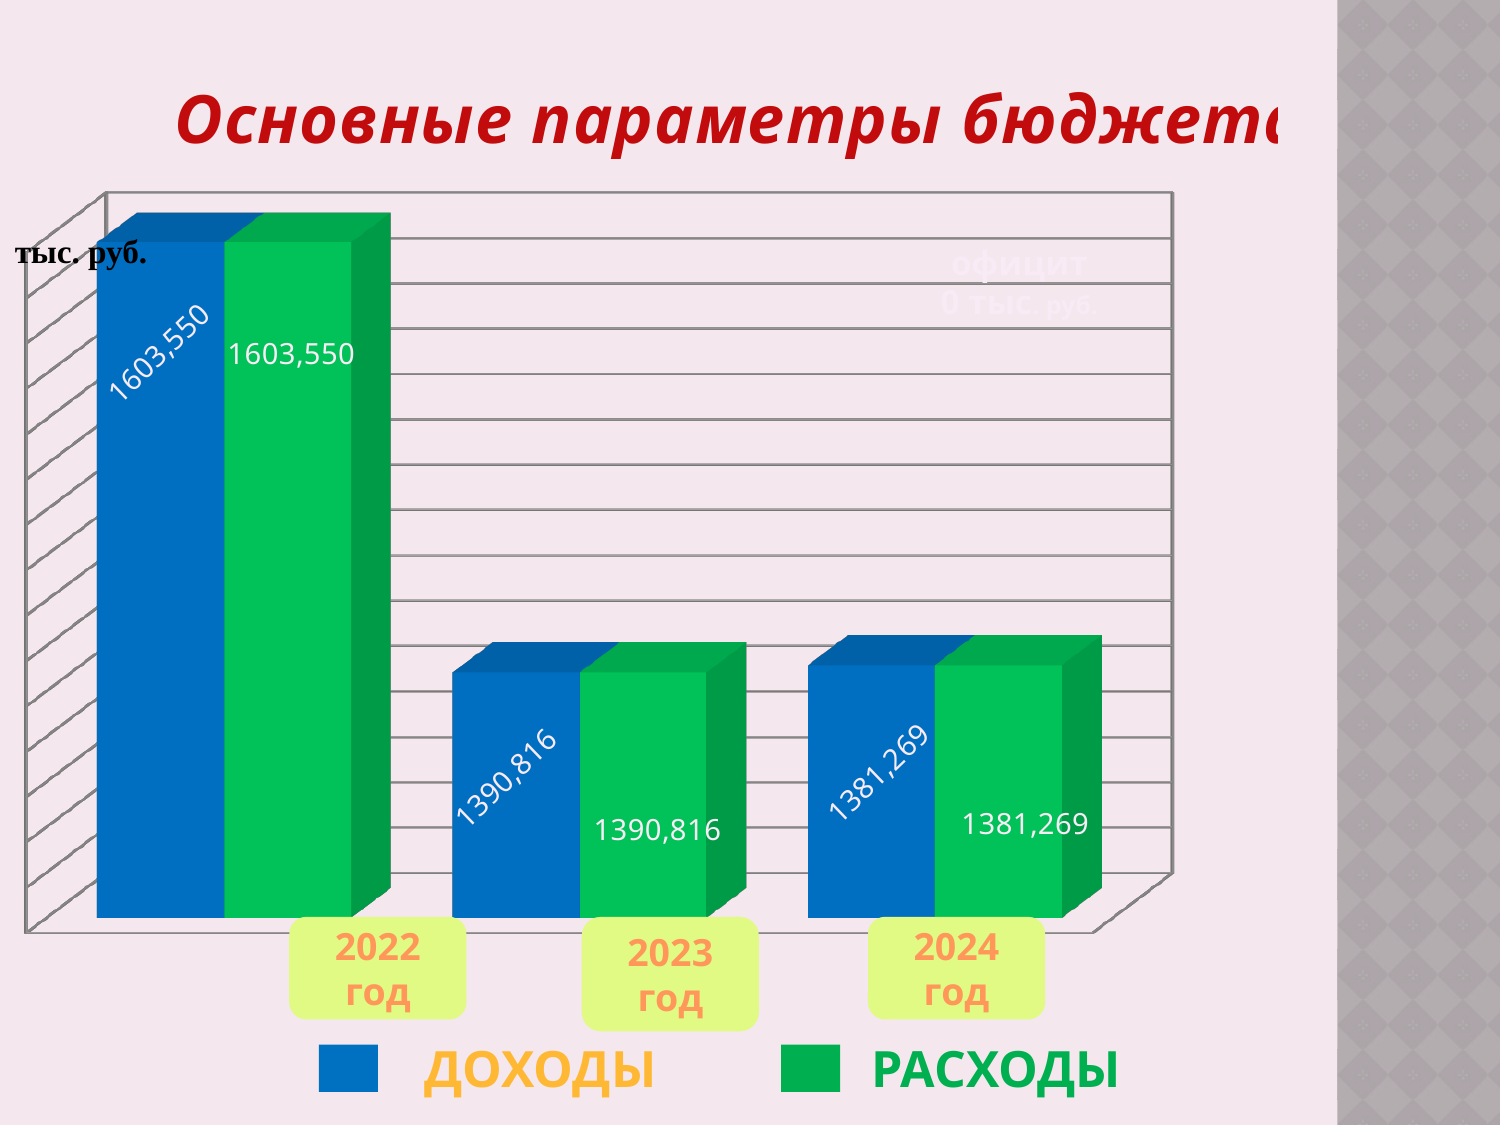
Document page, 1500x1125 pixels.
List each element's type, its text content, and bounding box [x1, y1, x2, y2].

text_box Доходы [410, 1030, 671, 1106]
text_box 2023 год [578, 960, 763, 1035]
text_box 2022 год [285, 960, 470, 1023]
text_box Основные параметры бюджета [66, 46, 1414, 188]
chart [0, 175, 1200, 950]
text_box [778, 1041, 843, 1095]
text_box [316, 1041, 381, 1095]
text_box расходы [856, 1030, 1136, 1106]
text_box 2024 год [864, 960, 1049, 1023]
